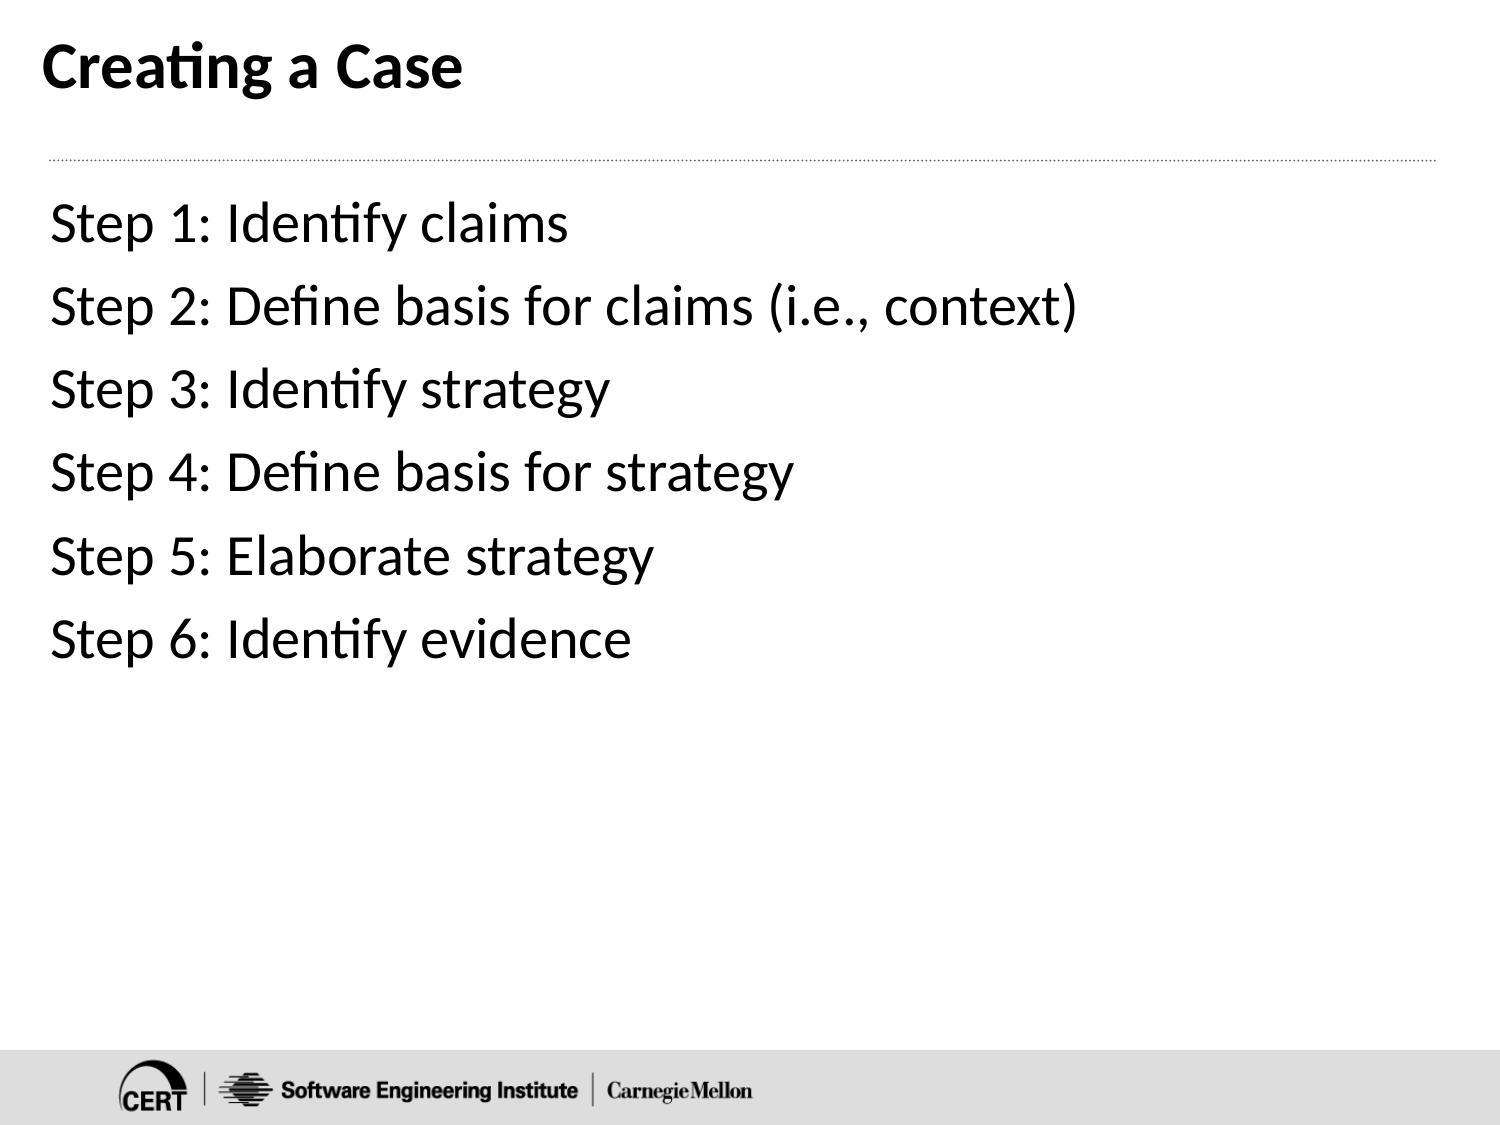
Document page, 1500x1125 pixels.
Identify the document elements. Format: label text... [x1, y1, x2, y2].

picture [102, 1056, 765, 1117]
list Step 1: Identify claims Step 2: Define basis for claims (i.e., context) Step 3: Identify strategy Step 4: Define basis for strategy Step 5: Elaborate strategy Step 6: Identify evidence [49, 187, 1438, 1001]
title Creating a Case [42, 37, 1434, 155]
